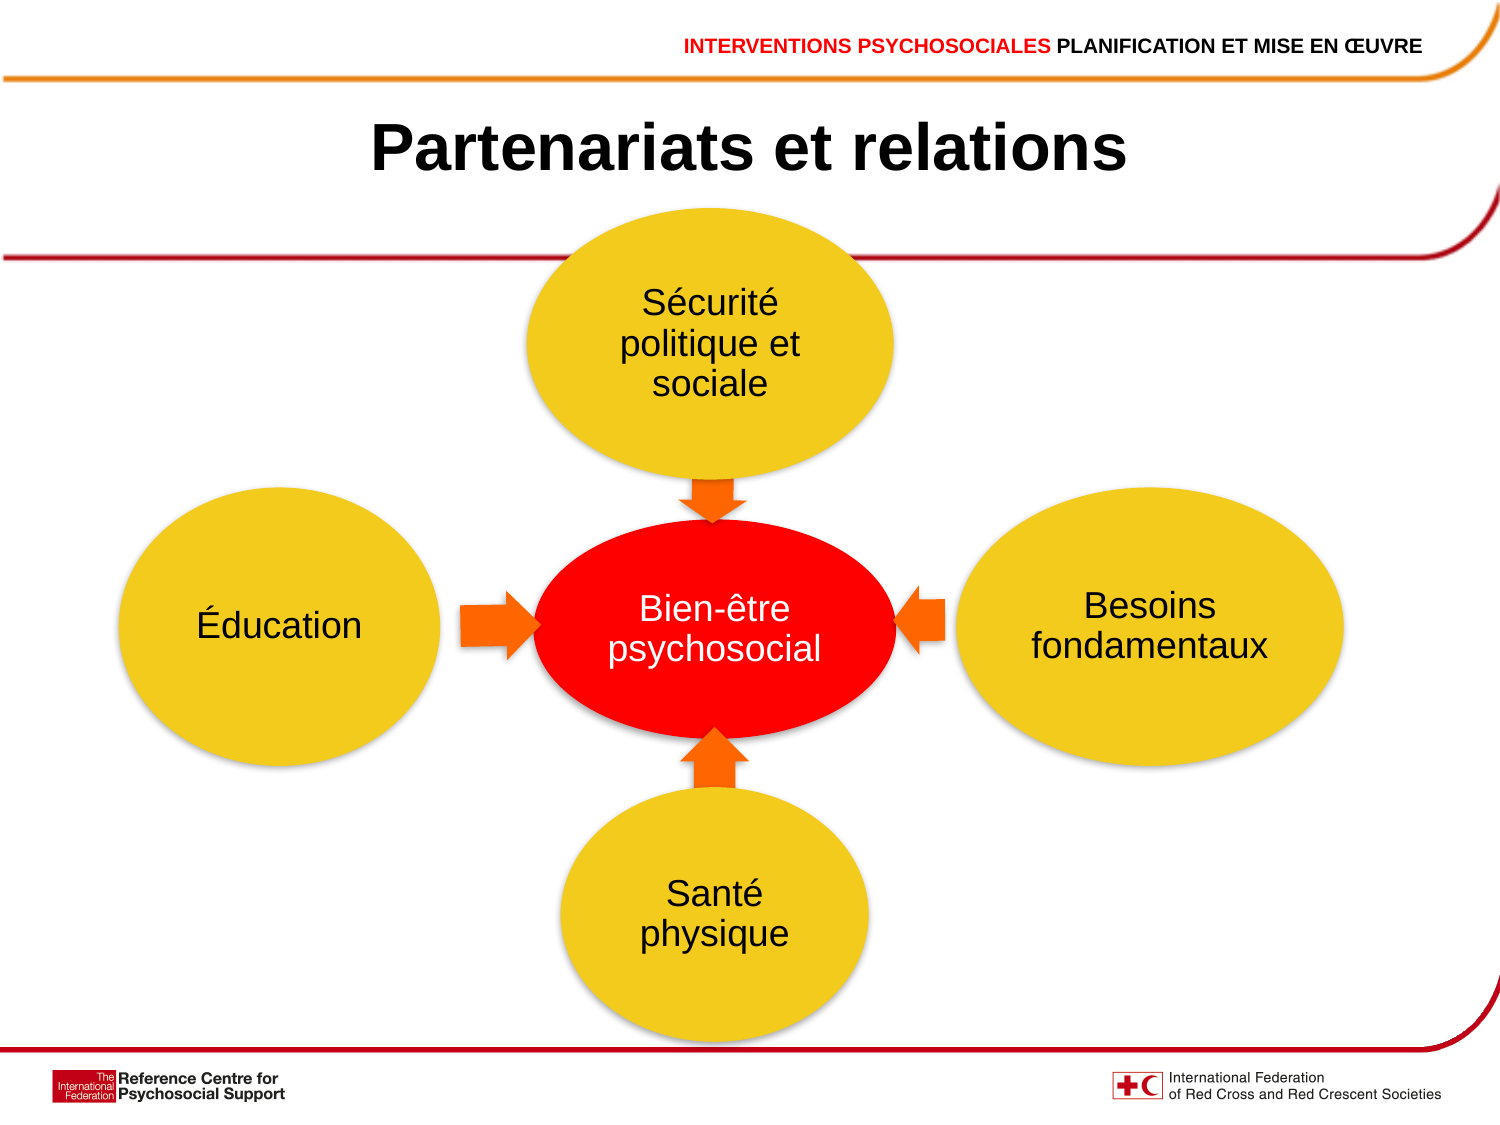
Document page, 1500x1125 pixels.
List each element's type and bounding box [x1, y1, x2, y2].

picture [0, 974, 1500, 1125]
picture [0, 0, 1500, 265]
text_box [0, 237, 1463, 1013]
